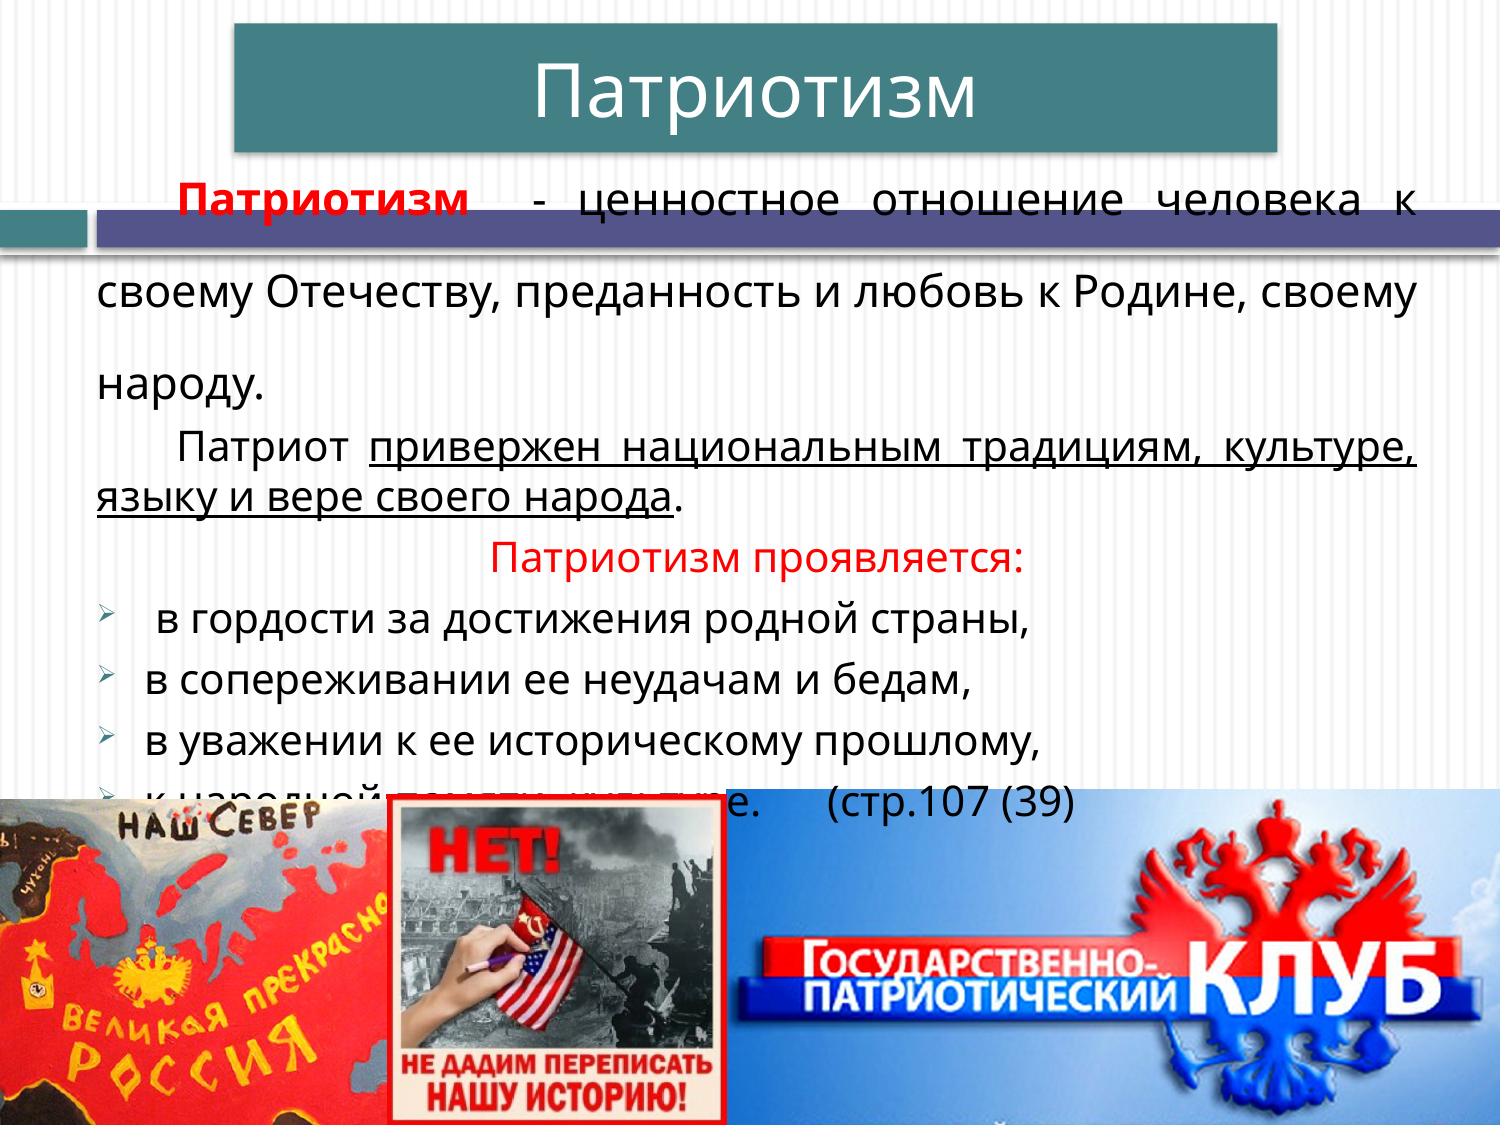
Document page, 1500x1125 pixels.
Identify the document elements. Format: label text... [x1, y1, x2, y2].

list Патриотизм - ценностное отношение человека к своему Отечеству, преданность и любовь к Родине, своему народу. Патриот привержен национальным традициям, культуре, языку и вере своего народа. Патриотизм проявляется: в гордости за достижения родной страны, в сопереживании ее неудачам и бедам, в уважении к ее историческому прошлому, к народной памяти, культуре. (стр.107 (39) [82, 125, 1432, 798]
picture [0, 789, 1500, 1125]
text_box Патриотизм [234, 23, 1278, 153]
